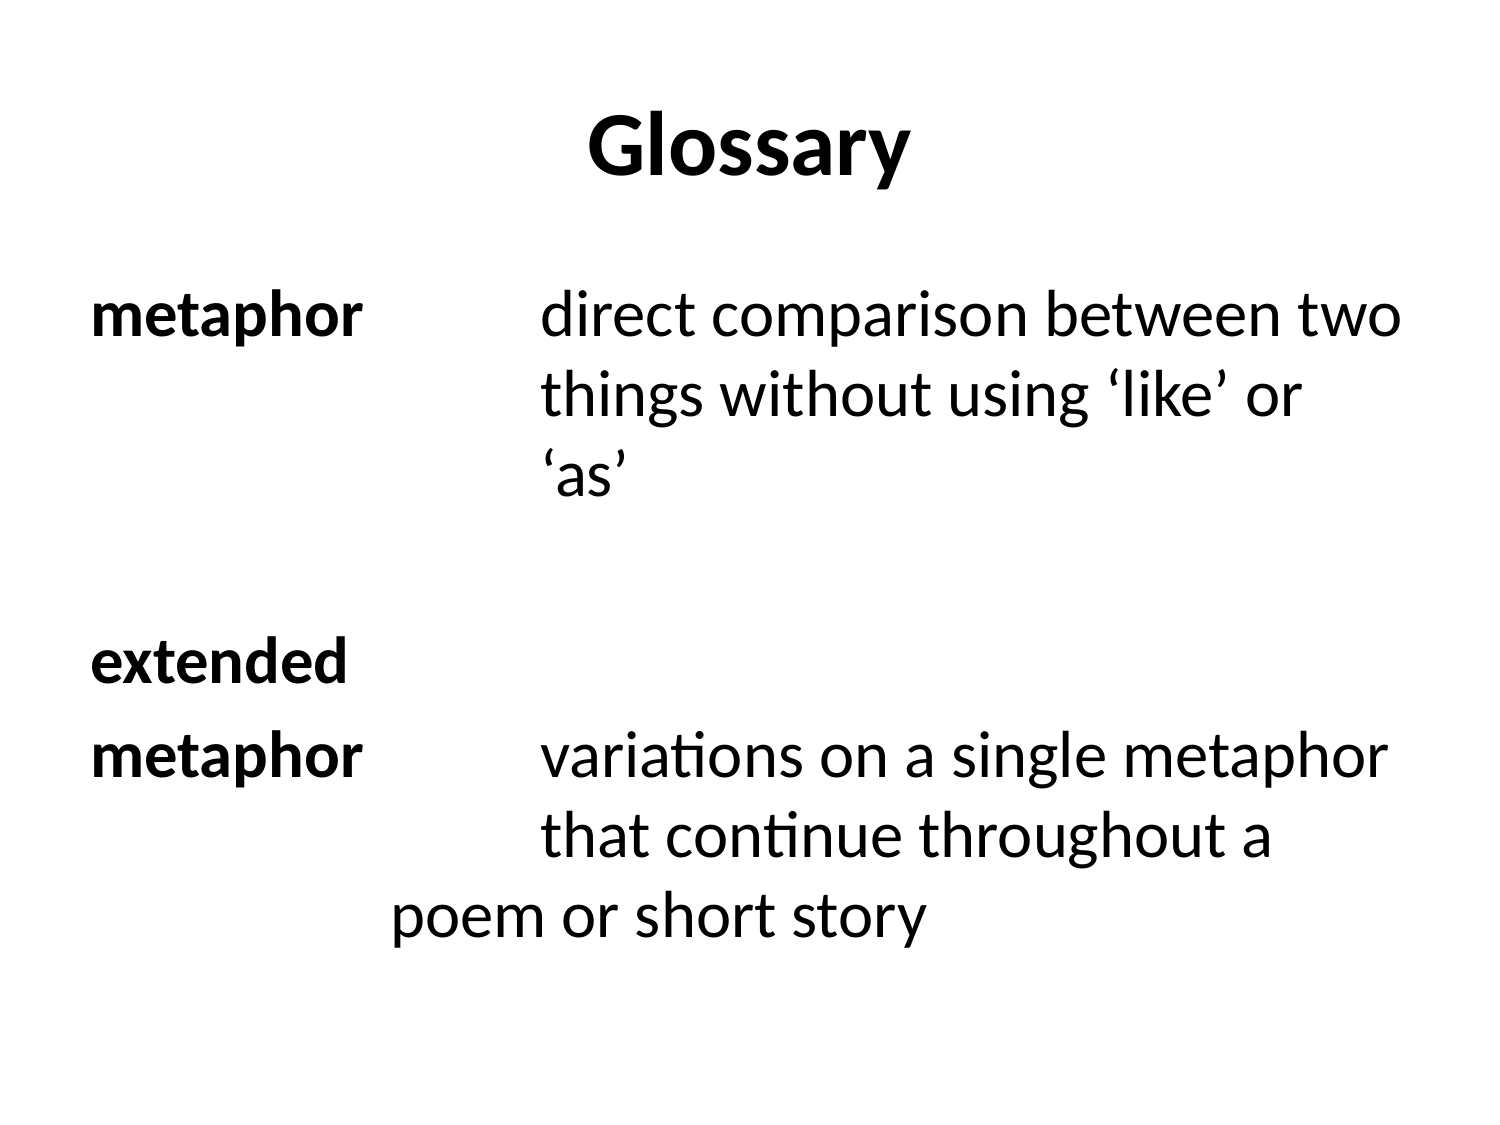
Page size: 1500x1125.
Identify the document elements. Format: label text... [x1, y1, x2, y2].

title Glossary [75, 45, 1425, 233]
list metaphor direct comparison between two things without using ‘like’ or ‘as’ extended metaphor variations on a single metaphor that continue throughout a poem or short story [75, 262, 1425, 1005]
